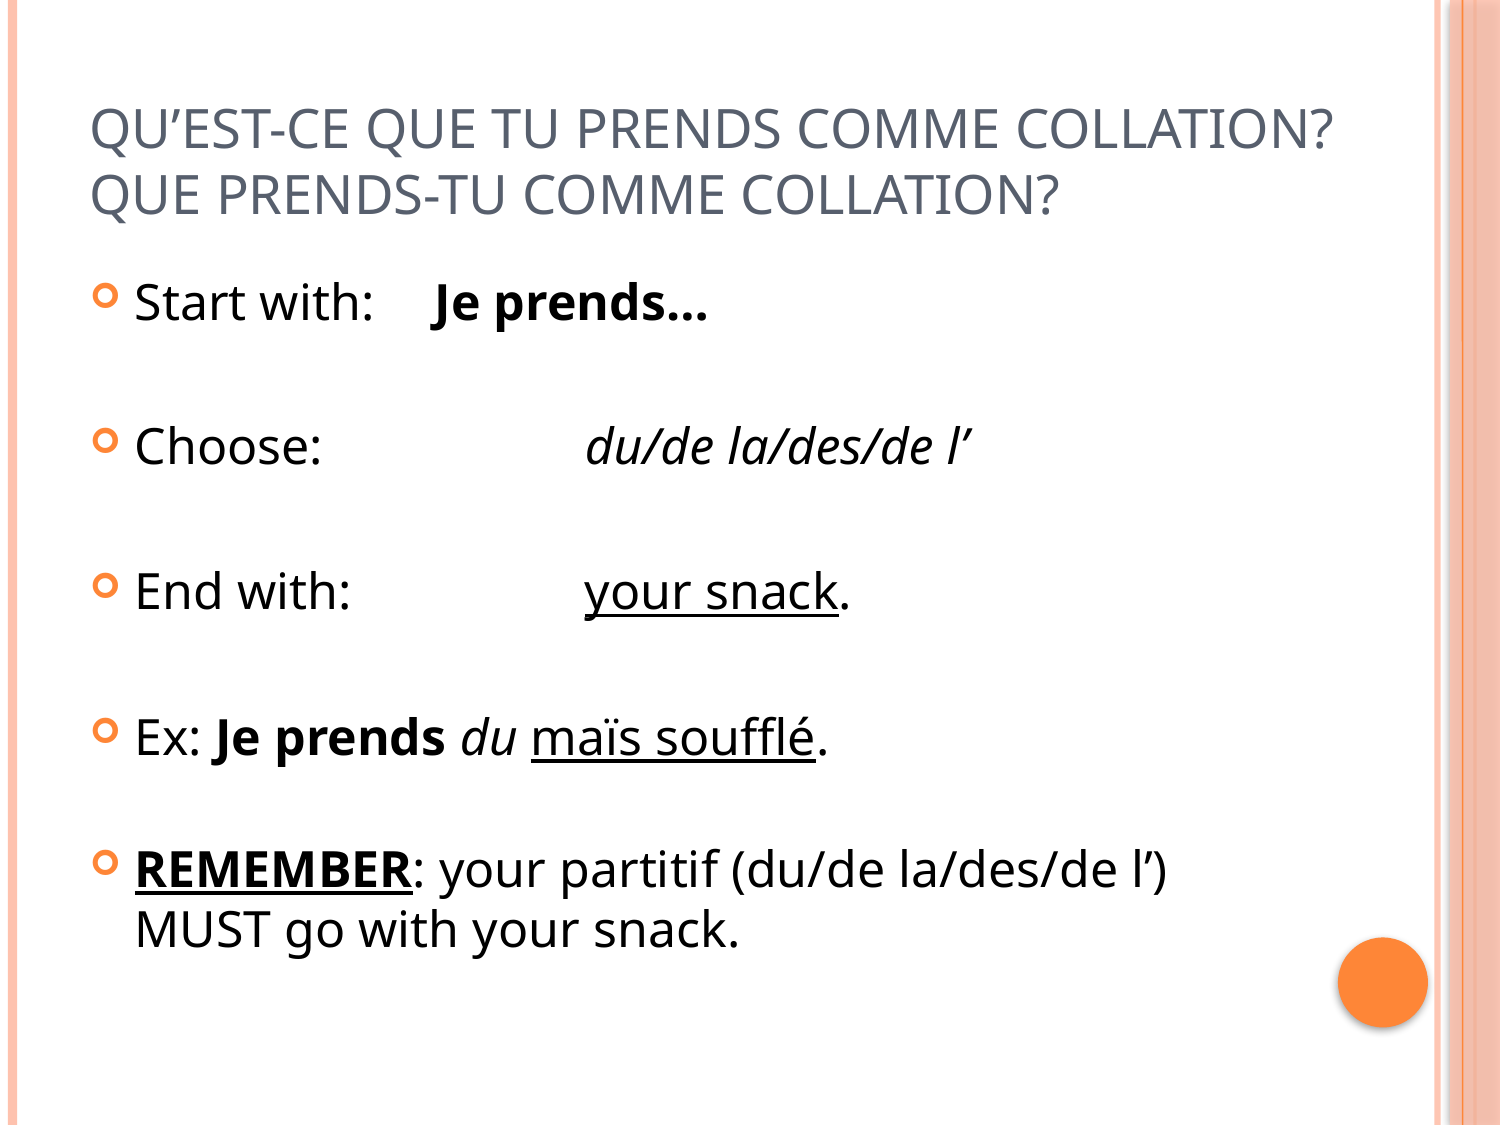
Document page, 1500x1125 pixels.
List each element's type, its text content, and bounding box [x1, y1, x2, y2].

list Start with: Je prends… Choose: du/de la/des/de l’ End with: your snack. Ex: Je prends du maïs soufflé. REMEMBER: your partitif (du/de la/des/de l’) MUST go with your snack. [75, 262, 1300, 1062]
title Qu’est-ce que tu prends comme collation? Que prends-tu comme collation? [75, 45, 1425, 233]
